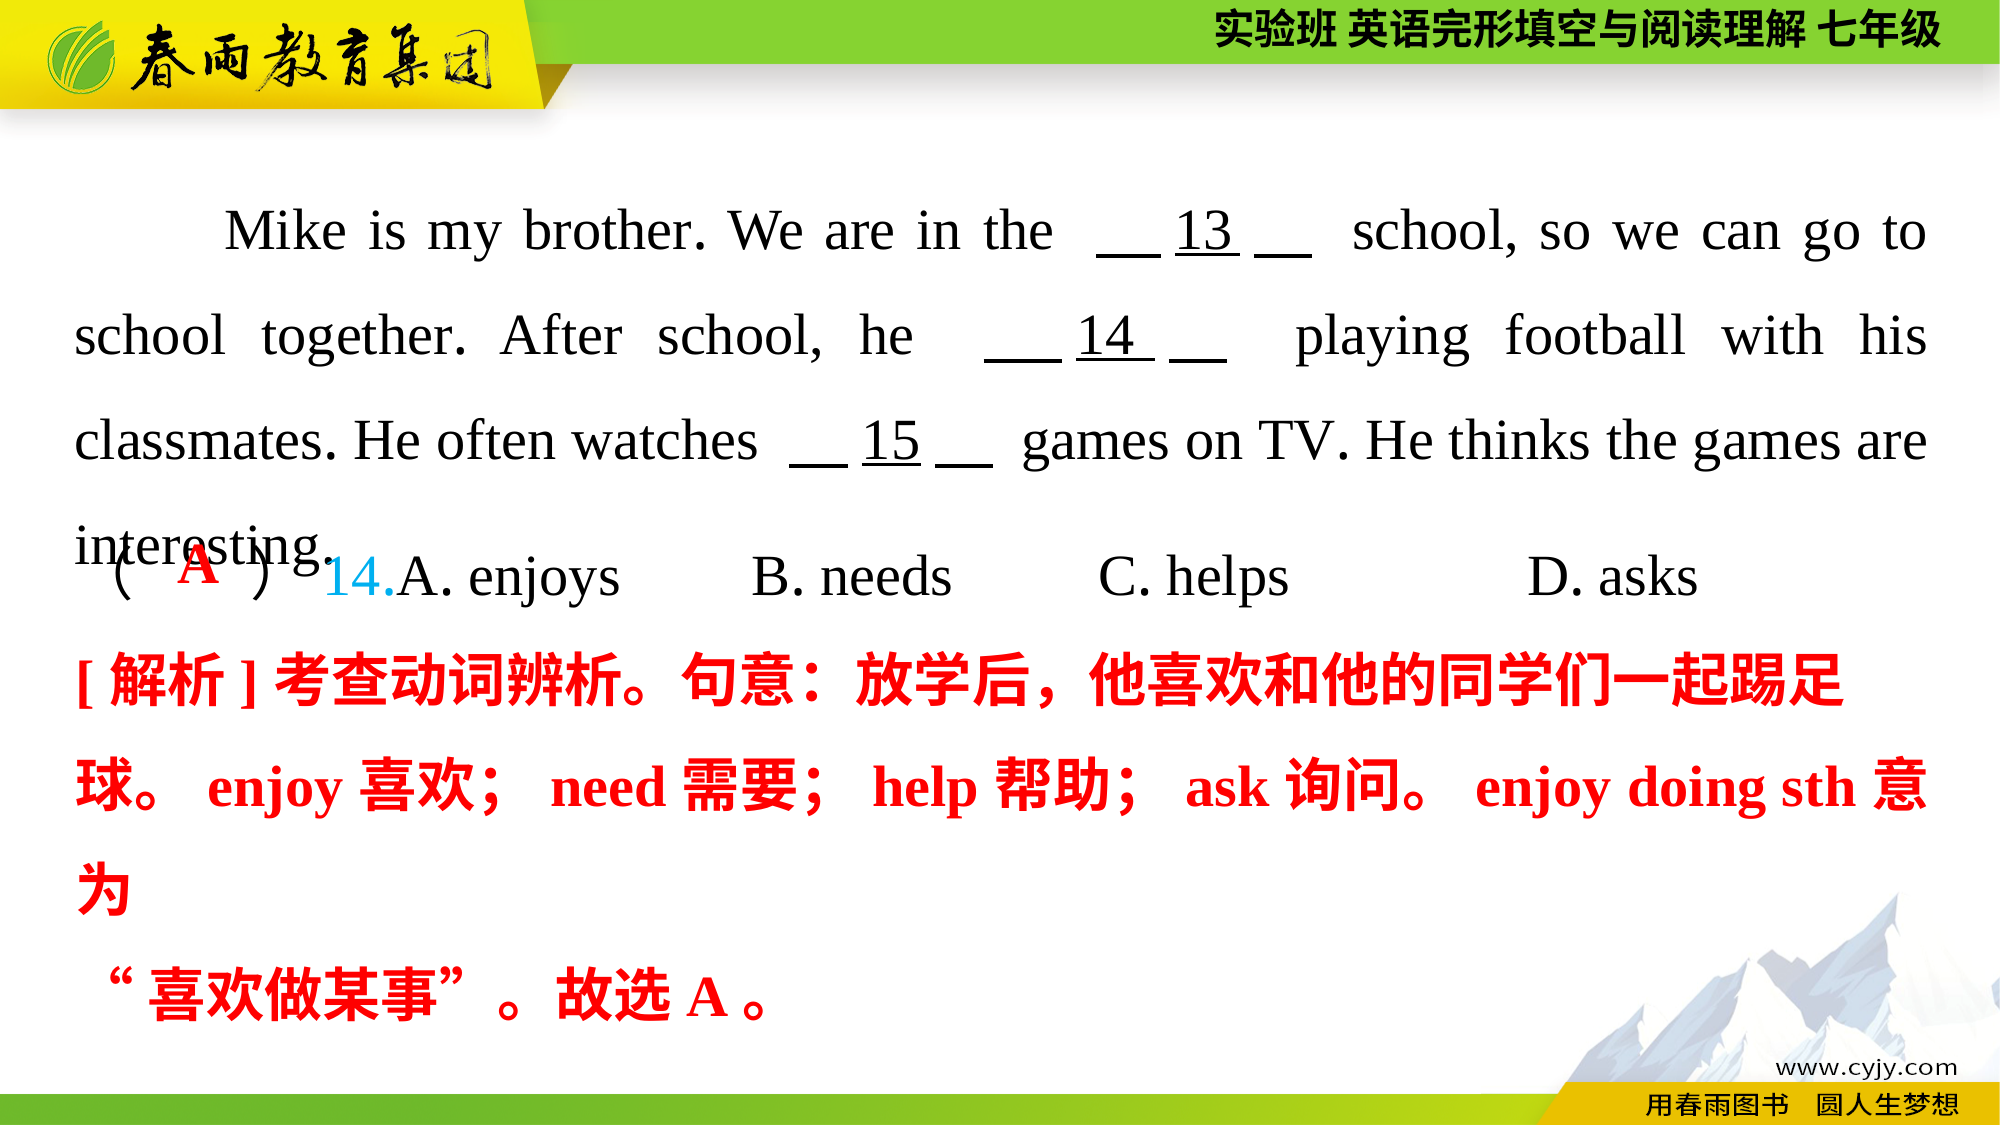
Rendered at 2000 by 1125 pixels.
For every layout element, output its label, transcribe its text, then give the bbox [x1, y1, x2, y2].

text_box （ ）14.A. enjoys B. needs C. helps D. asks [60, 494, 1945, 600]
picture [0, 0, 2000, 1125]
text_box A [163, 518, 235, 604]
list Mike is my brother. We are in the 13 school, so we can go to school together. After school, he 14 playing football with his classmates. He often watches 15 games on TV. He thinks the games are interesting. [59, 149, 1944, 469]
text_box [解析]考查动词辨析。句意：放学后，他喜欢和他的同学们一起踢足 球。enjoy喜欢；need需要；help帮助；ask询问。enjoy doing sth意为 “喜欢做某事”。故选A。 [60, 600, 1945, 1036]
